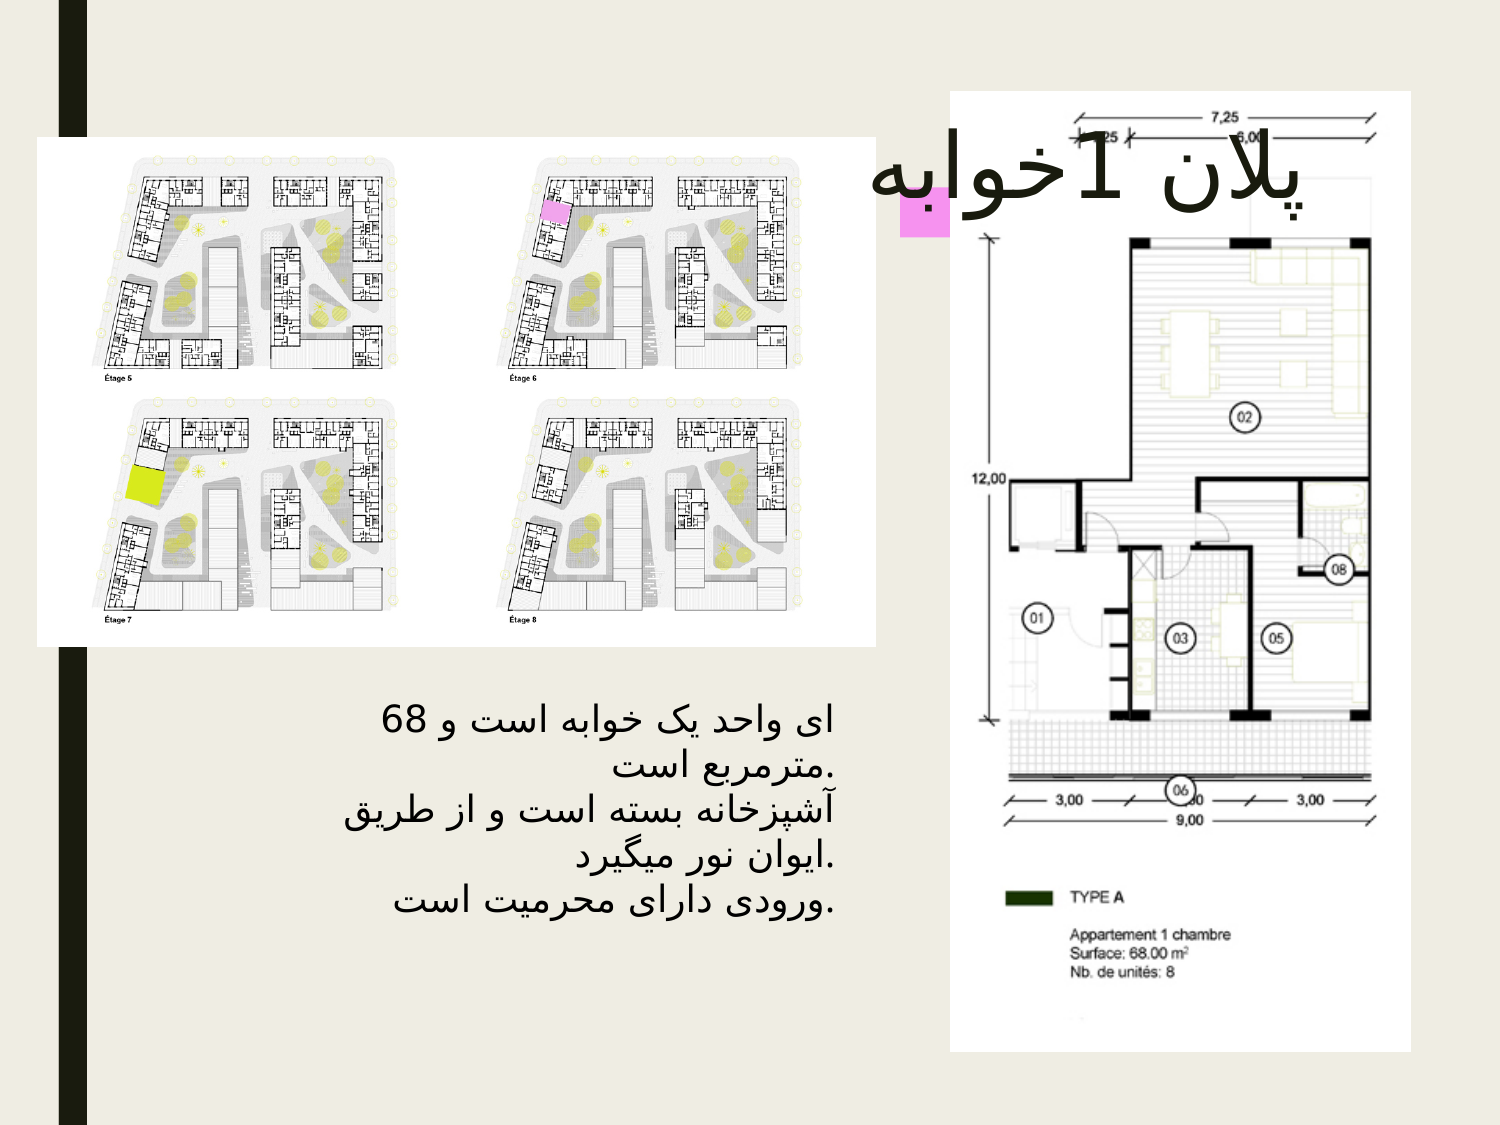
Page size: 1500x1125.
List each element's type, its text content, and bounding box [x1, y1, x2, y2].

picture [949, 91, 1411, 1052]
title پلان 1خوابه [168, 112, 949, 357]
text_box ای واحد یک خوابه است و 68 مترمربع است. آشپزخانه بسته است و از طریق ایوان نور میگیرد. ورودی دارای محرمیت است. [300, 687, 850, 928]
picture [37, 137, 876, 647]
